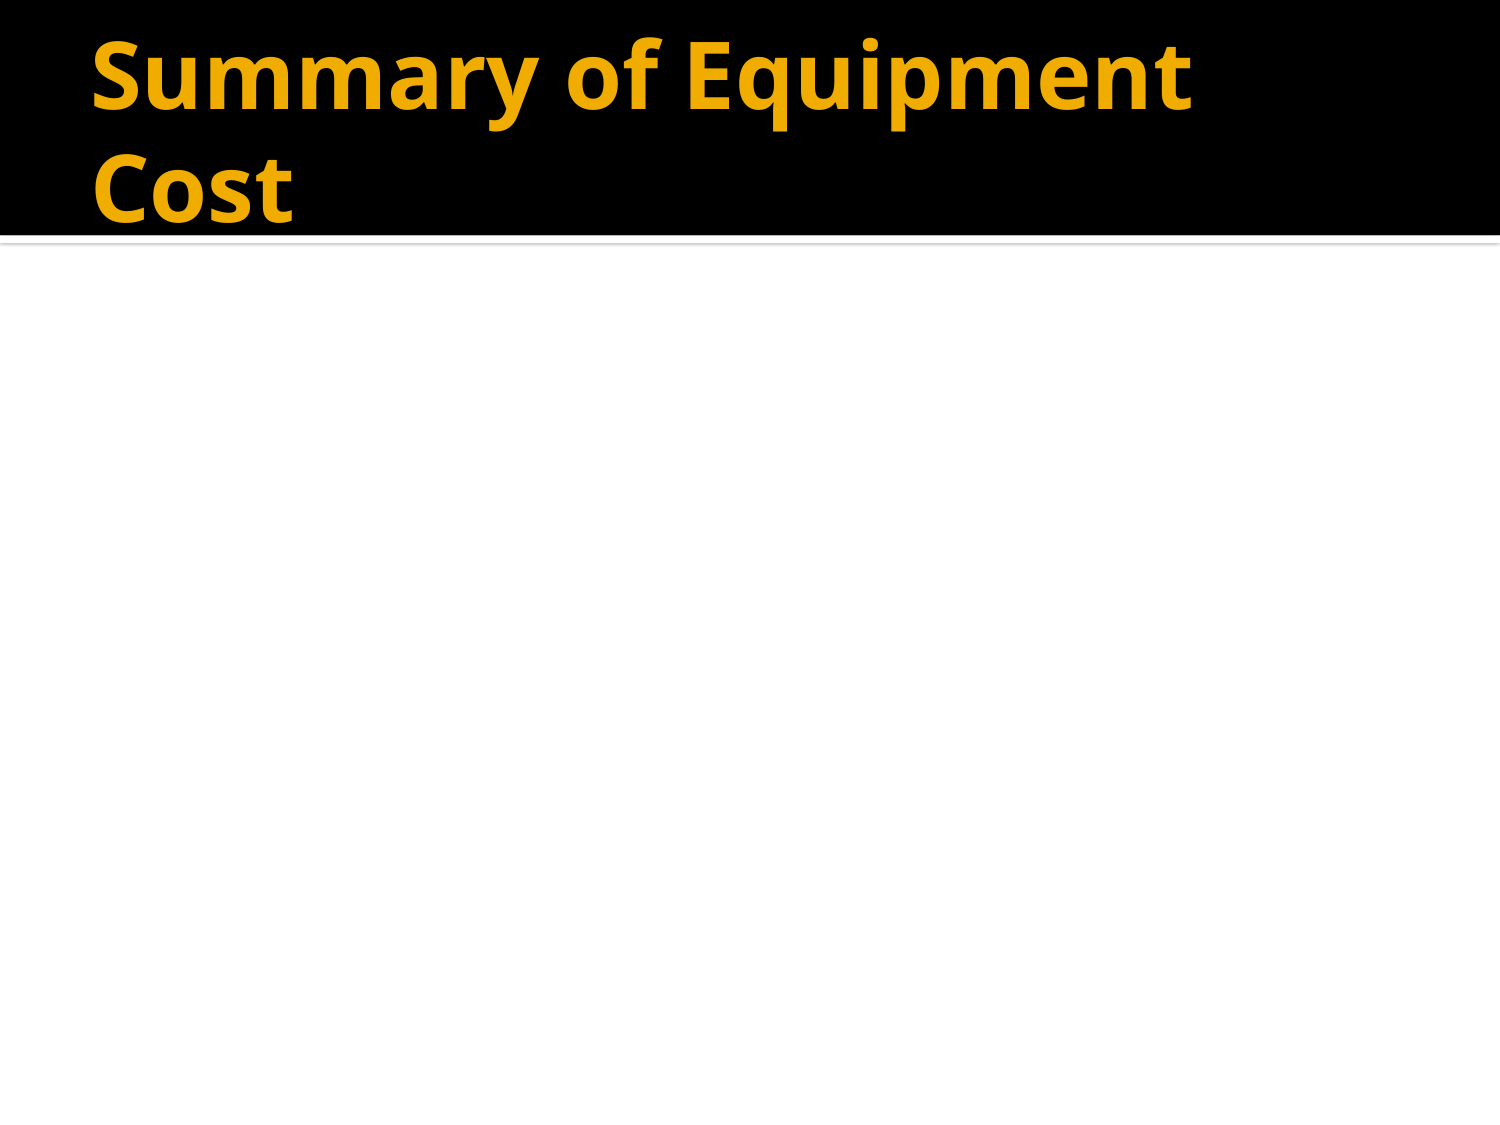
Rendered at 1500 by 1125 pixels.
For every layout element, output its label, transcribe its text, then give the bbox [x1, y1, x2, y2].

title Summary of Equipment Cost [75, 25, 1425, 231]
